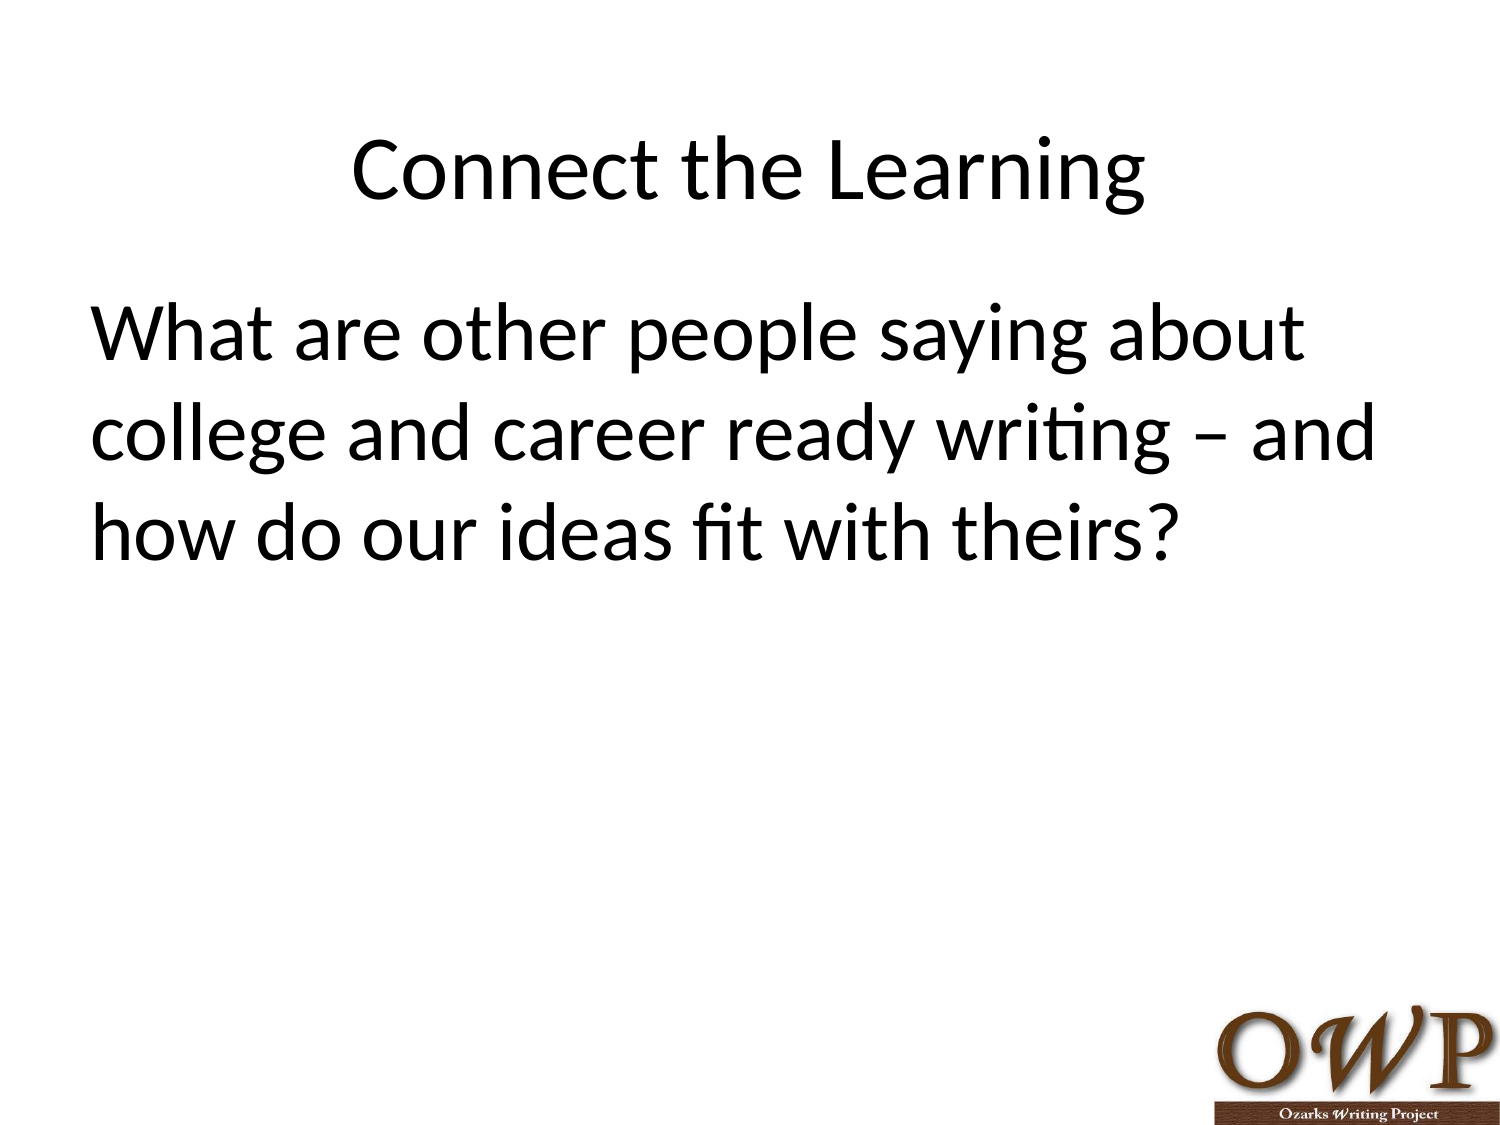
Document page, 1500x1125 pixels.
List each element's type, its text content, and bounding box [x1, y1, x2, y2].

picture [1214, 999, 1500, 1125]
title Connect the Learning [74, 44, 1426, 233]
list What are other people saying about college and career ready writing – and how do our ideas fit with theirs? [74, 262, 1426, 1078]
